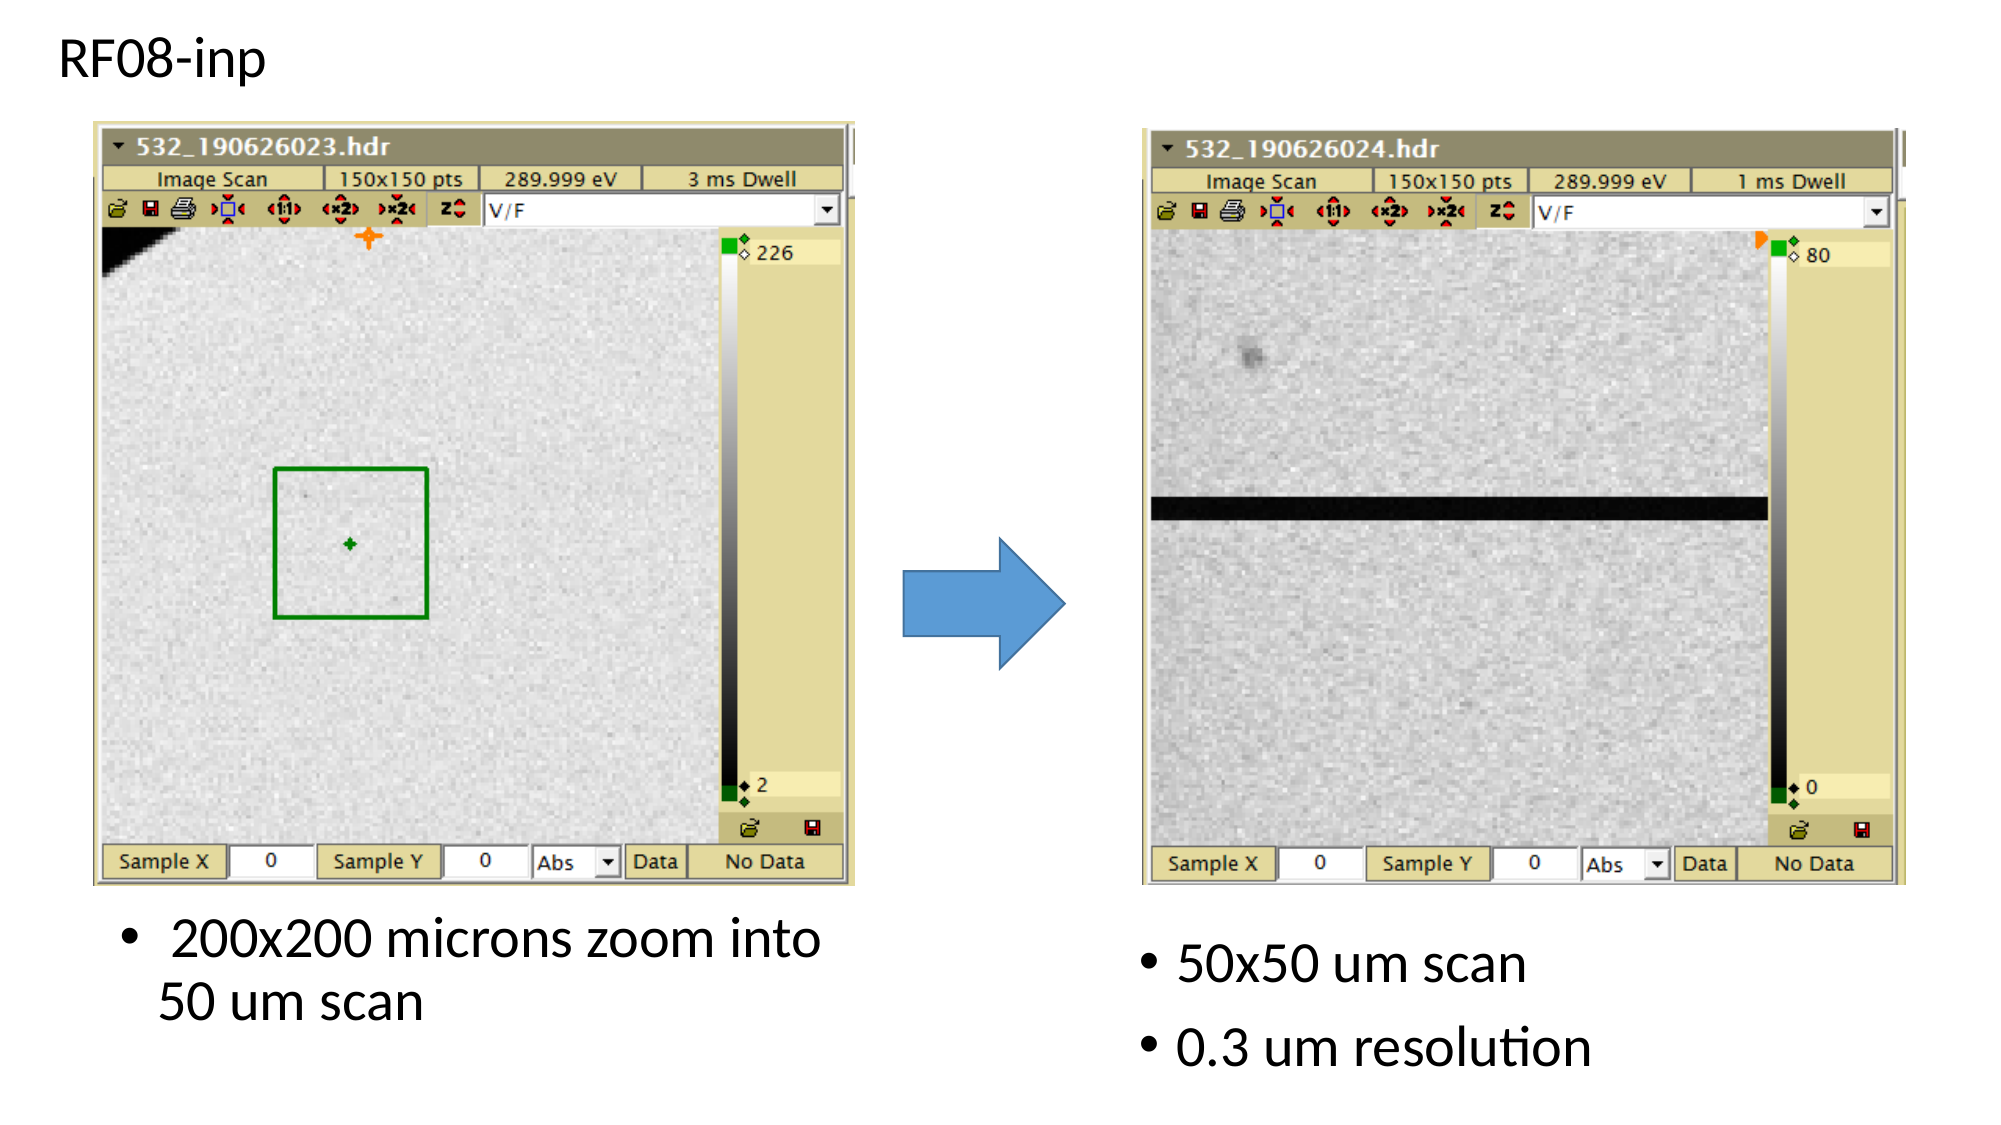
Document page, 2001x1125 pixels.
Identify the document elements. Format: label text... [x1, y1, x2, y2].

list 200x200 microns zoom into 50 um scan [104, 899, 904, 1125]
text_box [902, 536, 1067, 671]
text_box 50x50 um scan 0.3 um resolution [1123, 924, 1924, 1125]
text_box RF08-inp [43, 19, 310, 128]
text_box [1142, 898, 1942, 1125]
picture [93, 121, 855, 886]
picture [1142, 128, 1906, 885]
